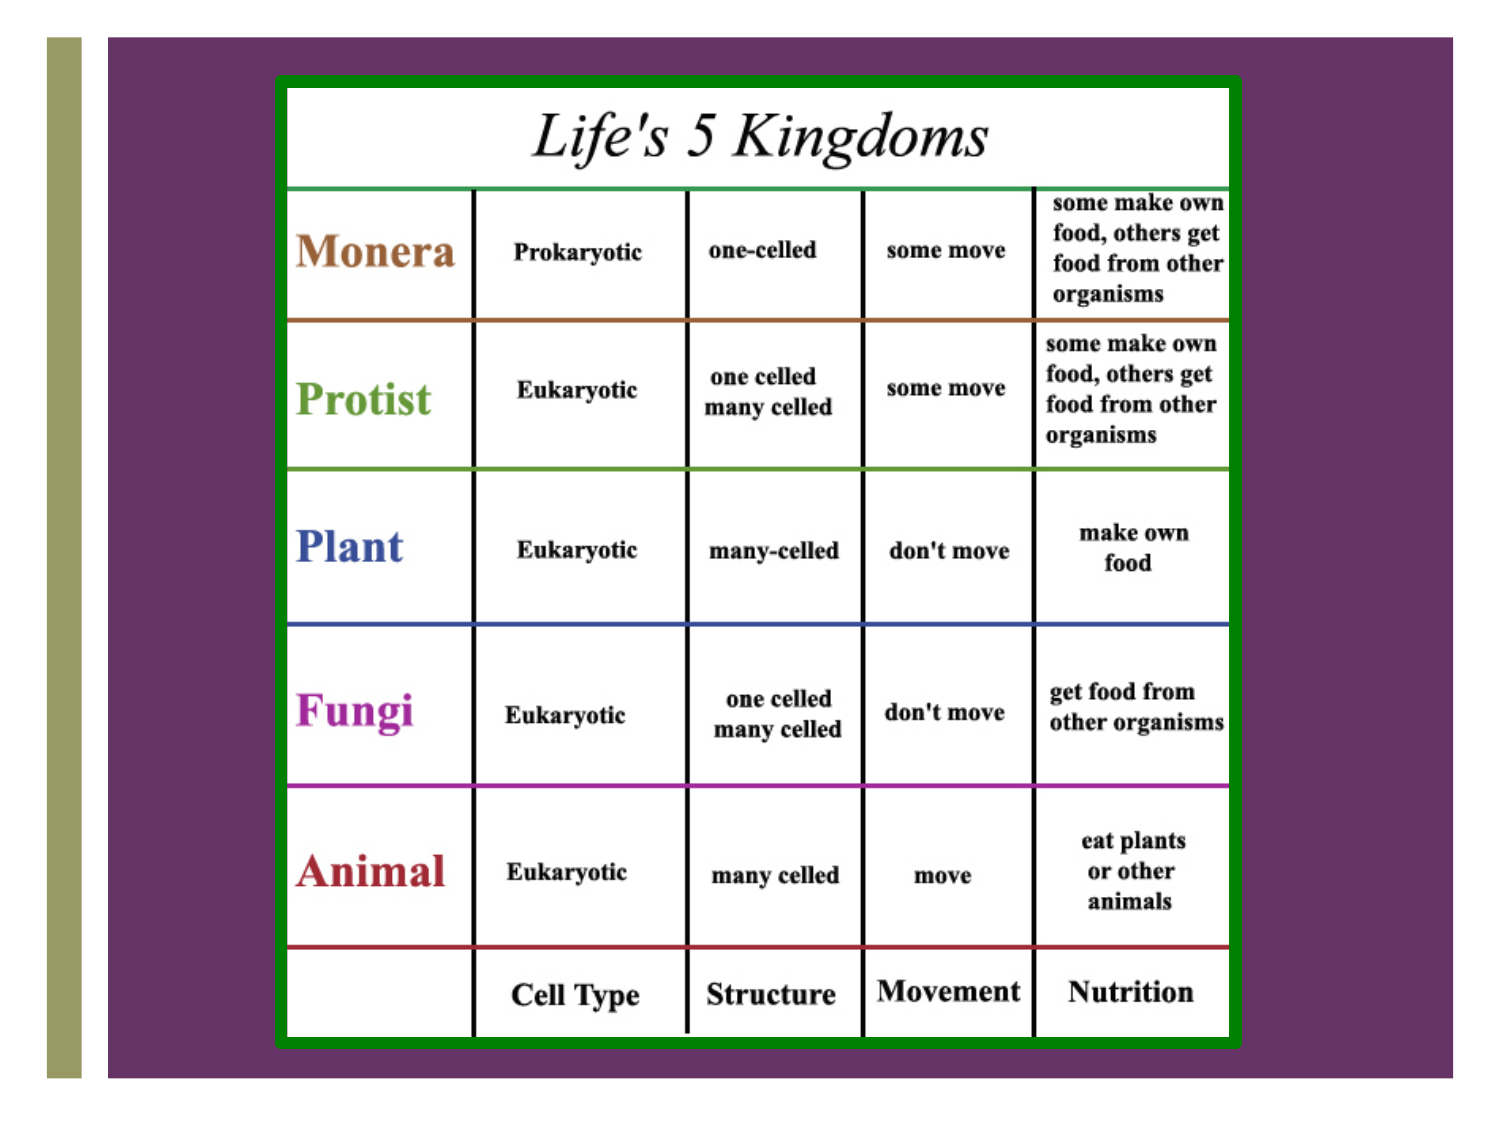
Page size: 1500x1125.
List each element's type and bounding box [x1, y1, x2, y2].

picture [286, 86, 1230, 1038]
